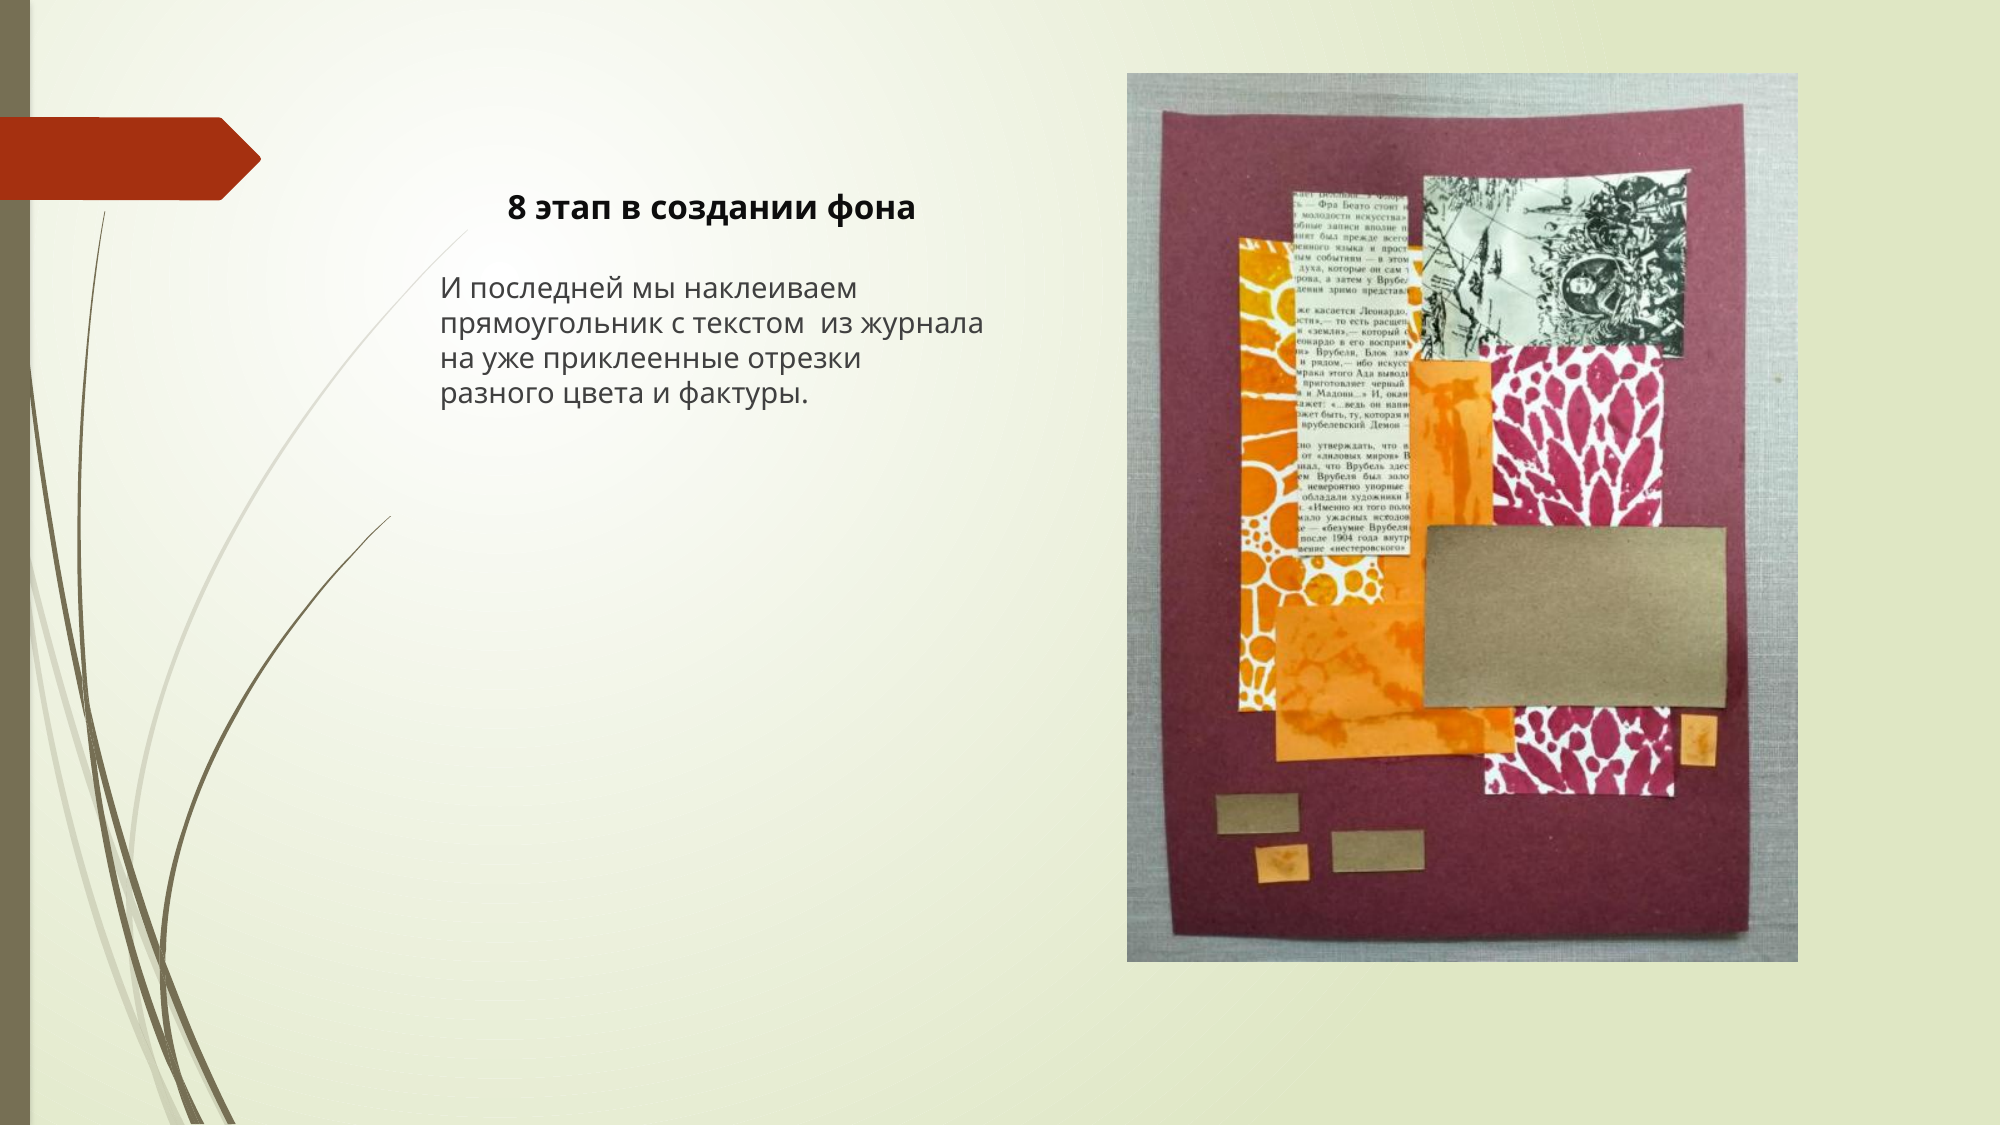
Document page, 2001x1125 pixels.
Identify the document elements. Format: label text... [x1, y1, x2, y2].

title 8 этап в создании фона [424, 73, 1000, 234]
list И последней мы наклеиваем прямоугольник с текстом из журнала на уже приклеенные отрезки разного цвета и фактуры. [424, 262, 1000, 962]
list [1127, 72, 1798, 962]
